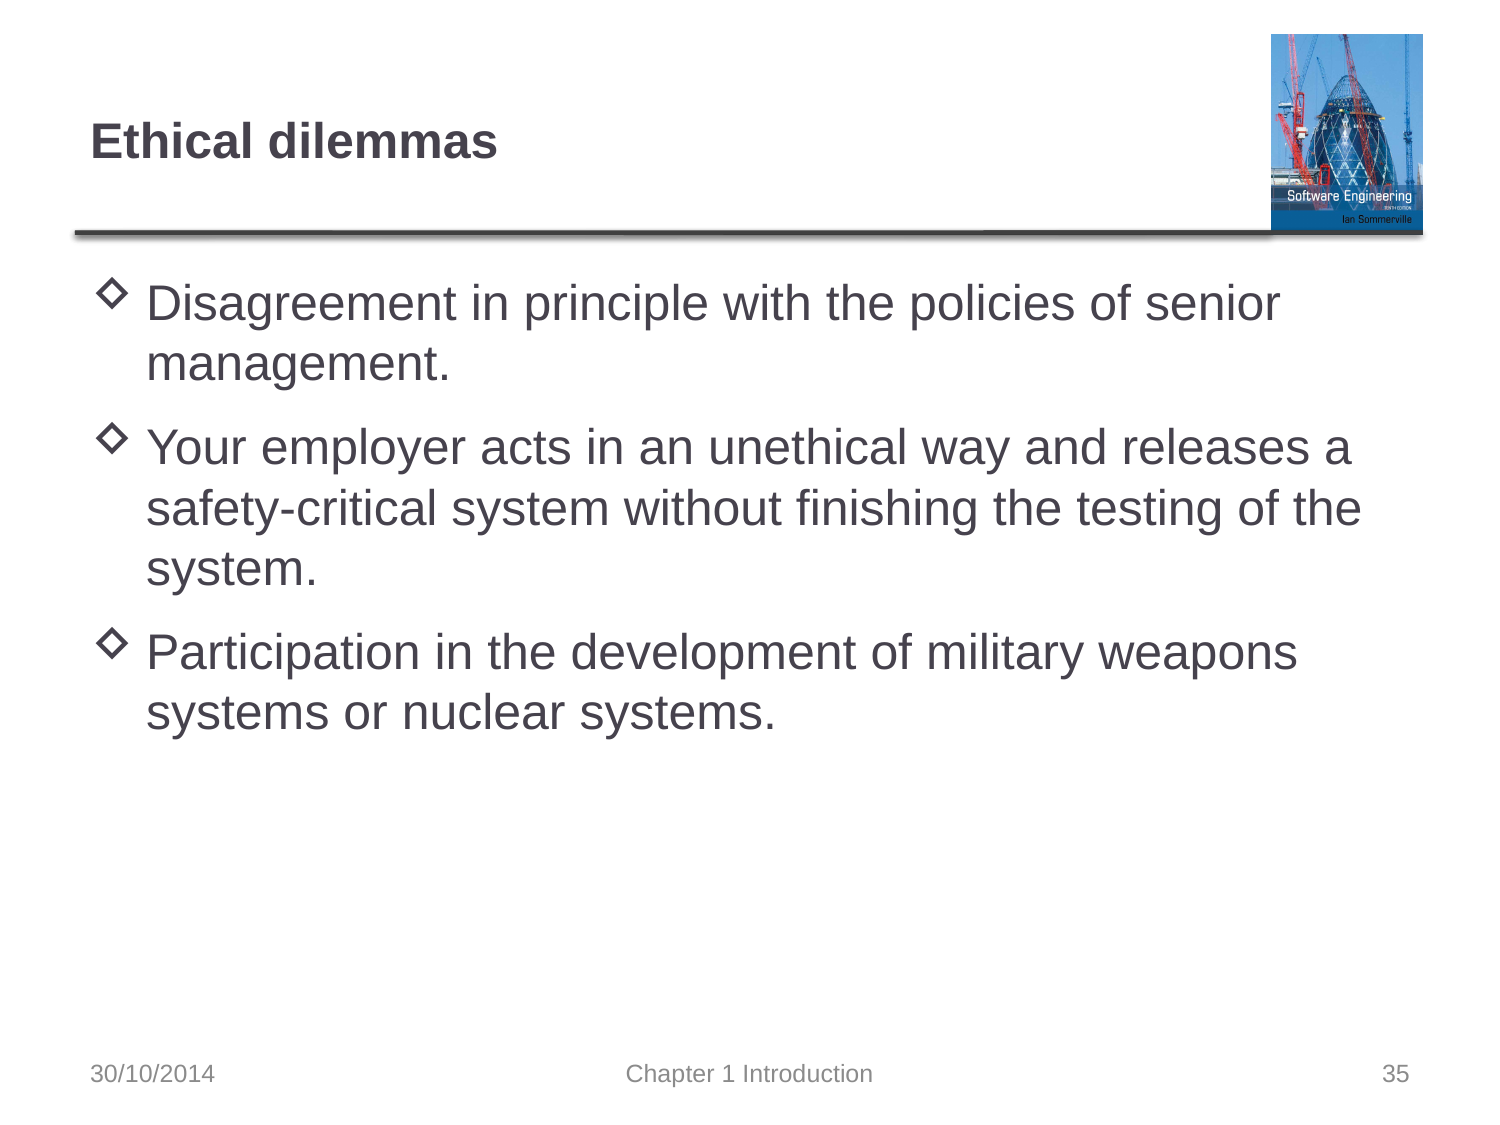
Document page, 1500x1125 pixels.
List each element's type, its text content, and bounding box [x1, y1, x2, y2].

slide_number 35 [1074, 1042, 1425, 1103]
picture [1271, 34, 1423, 230]
footer Chapter 1 Introduction [512, 1042, 988, 1103]
list Disagreement in principle with the policies of senior management. Your employer acts in an unethical way and releases a safety-critical system without finishing the testing of the system. Participation in the development of military weapons systems or nuclear systems. [75, 262, 1425, 1005]
title Ethical dilemmas [74, 44, 1272, 233]
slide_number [75, 1042, 425, 1103]
